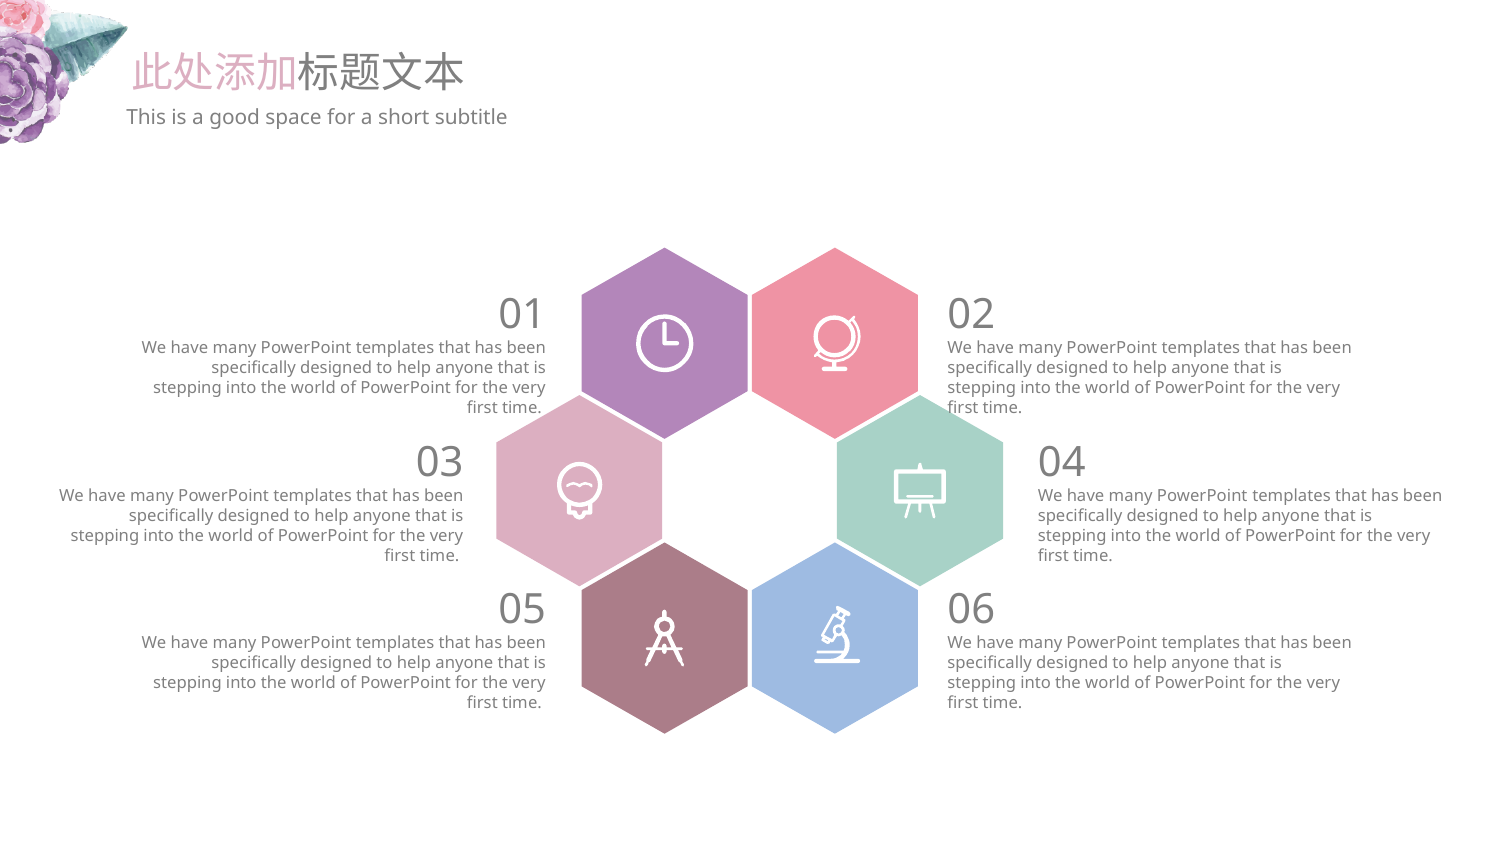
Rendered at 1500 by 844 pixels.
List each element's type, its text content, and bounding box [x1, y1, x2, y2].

text_box [814, 605, 861, 664]
text_box 此处添加标题文本 [132, 45, 587, 96]
text_box This is a good space for a short subtitle [132, 95, 523, 136]
text_box 01 We have many PowerPoint templates that has been specifically designed to help anyone that is stepping into the world of PowerPoint for the very first time. [141, 287, 547, 418]
text_box 03 We have many PowerPoint templates that has been specifically designed to help anyone that is stepping into the world of PowerPoint for the very first time. [58, 435, 464, 566]
text_box 05 We have many PowerPoint templates that has been specifically designed to help anyone that is stepping into the world of PowerPoint for the very first time. [141, 582, 547, 712]
text_box [581, 542, 748, 734]
text_box [636, 314, 694, 373]
text_box [644, 609, 685, 667]
text_box [581, 247, 748, 439]
text_box [751, 247, 918, 439]
text_box [836, 395, 1004, 587]
text_box [751, 542, 918, 734]
text_box 04 We have many PowerPoint templates that has been specifically designed to help anyone that is stepping into the world of PowerPoint for the very first time. [1038, 435, 1443, 566]
picture [0, 0, 128, 144]
text_box [813, 315, 861, 372]
text_box [893, 462, 946, 519]
text_box 02 We have many PowerPoint templates that has been specifically designed to help anyone that is stepping into the world of PowerPoint for the very first time. [947, 287, 1353, 418]
text_box [496, 395, 663, 587]
text_box 06 We have many PowerPoint templates that has been specifically designed to help anyone that is stepping into the world of PowerPoint for the very first time. [947, 582, 1353, 712]
text_box [557, 461, 603, 520]
